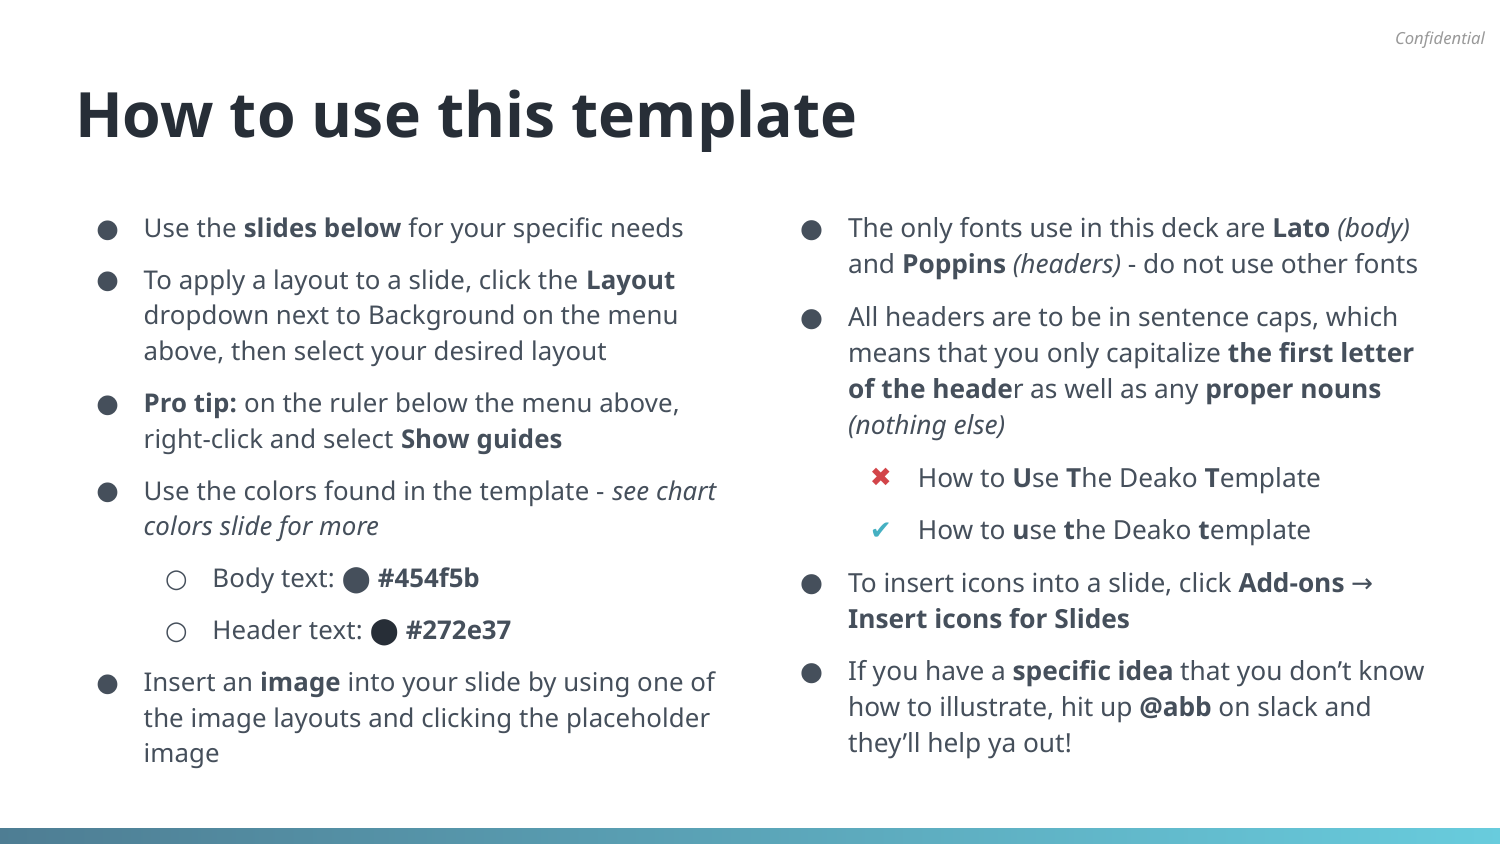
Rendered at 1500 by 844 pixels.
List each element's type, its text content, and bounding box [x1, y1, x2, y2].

list The only fonts use in this deck are Lato (body) and Poppins (headers) - do not use other fonts All headers are to be in sentence caps, which means that you only capitalize the first letter of the header as well as any proper nouns (nothing else) How to Use The Deako Template How to use the Deako template To insert icons into a slide, click Add-ons → Insert icons for Slides If you have a specific idea that you don’t know how to illustrate, hit up @abb on slack and they’ll help ya out! [778, 206, 1426, 770]
list Use the slides below for your specific needs To apply a layout to a slide, click the Layout dropdown next to Background on the menu above, then select your desired layout Pro tip: on the ruler below the menu above, right-click and select Show guides Use the colors found in the template - see chart colors slide for more Body text: ⬤ #454f5b Header text: ⬤ #272e37 Insert an image into your slide by using one of the image layouts and clicking the placeholder image [75, 206, 722, 770]
title How to use this template [75, 75, 1425, 216]
